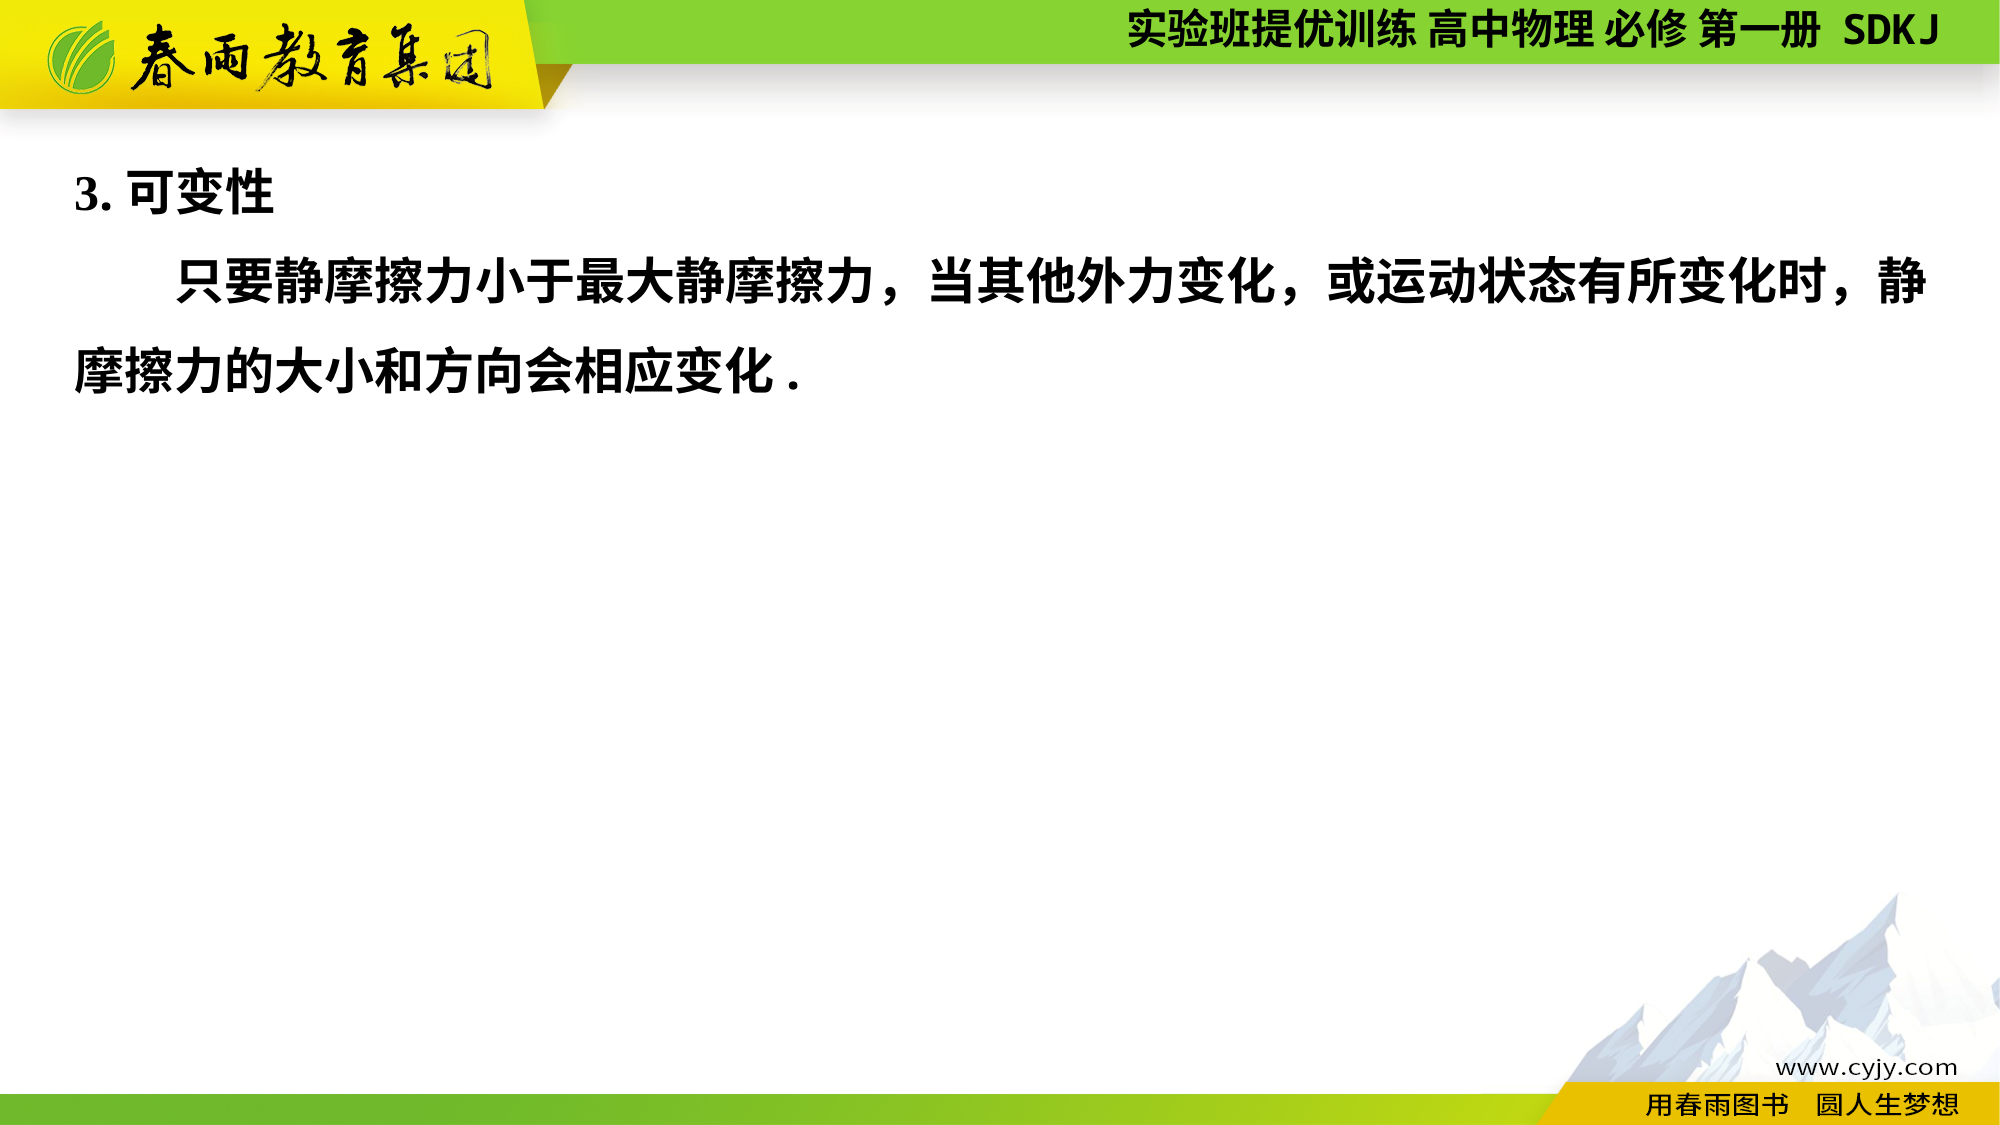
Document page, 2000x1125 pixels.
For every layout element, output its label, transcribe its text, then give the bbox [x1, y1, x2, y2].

list 3.可变性 只要静摩擦力小于最大静摩擦力，当其他外力变化，或运动状态有所变化时，静摩擦力的大小和方向会相应变化. [59, 122, 1944, 399]
picture [0, 0, 2000, 1125]
